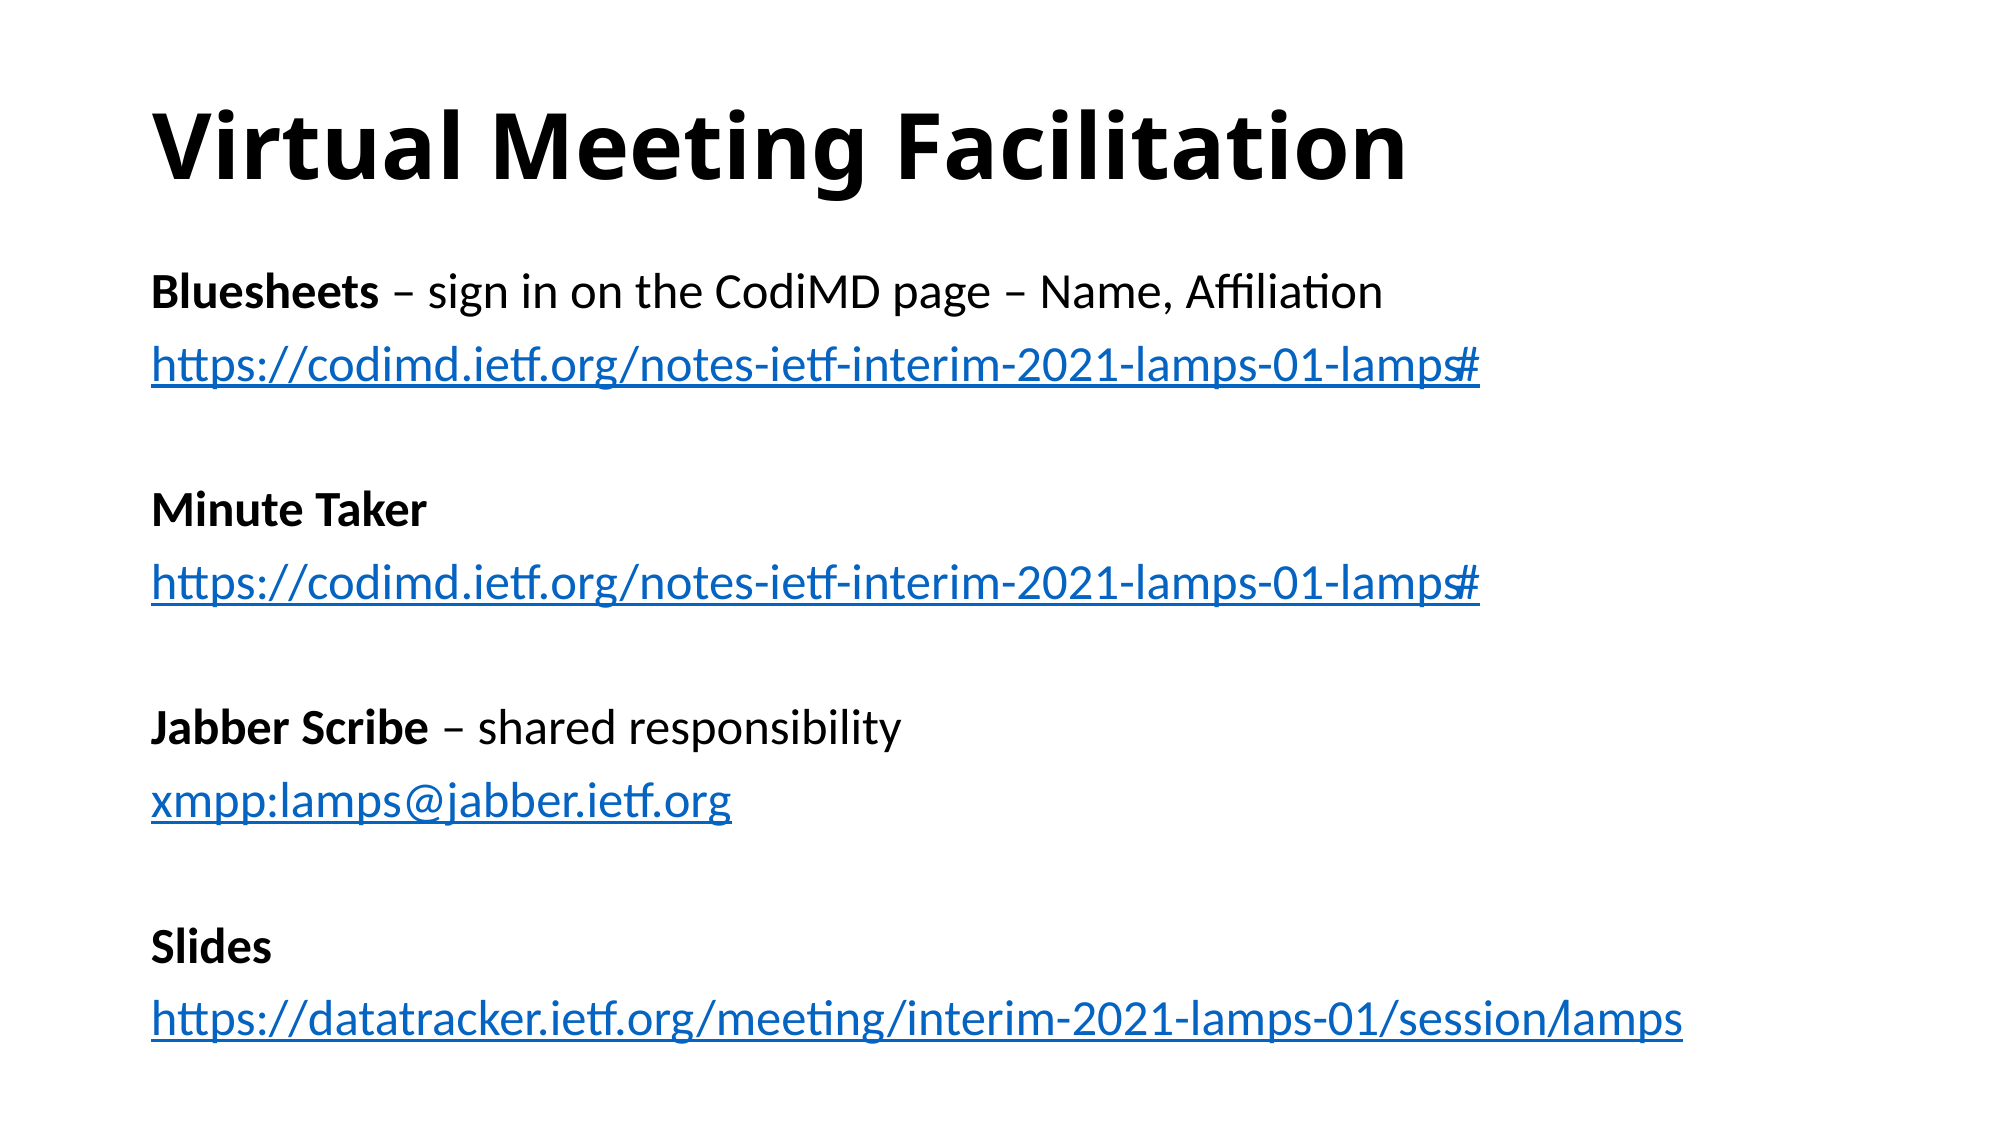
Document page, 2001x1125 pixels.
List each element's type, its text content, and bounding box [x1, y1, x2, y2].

title Virtual Meeting Facilitation [137, 59, 1863, 241]
list Bluesheets – sign in on the CodiMD page – Name, Affiliation https://codimd.ietf.org/notes-ietf-interim-2021-lamps-01-lamps# Minute Taker https://codimd.ietf.org/notes-ietf-interim-2021-lamps-01-lamps# Jabber Scribe – shared responsibility xmpp:lamps@jabber.ietf.org Slides https://datatracker.ietf.org/meeting/interim-2021-lamps-01/session/lamps [135, 257, 1861, 1058]
